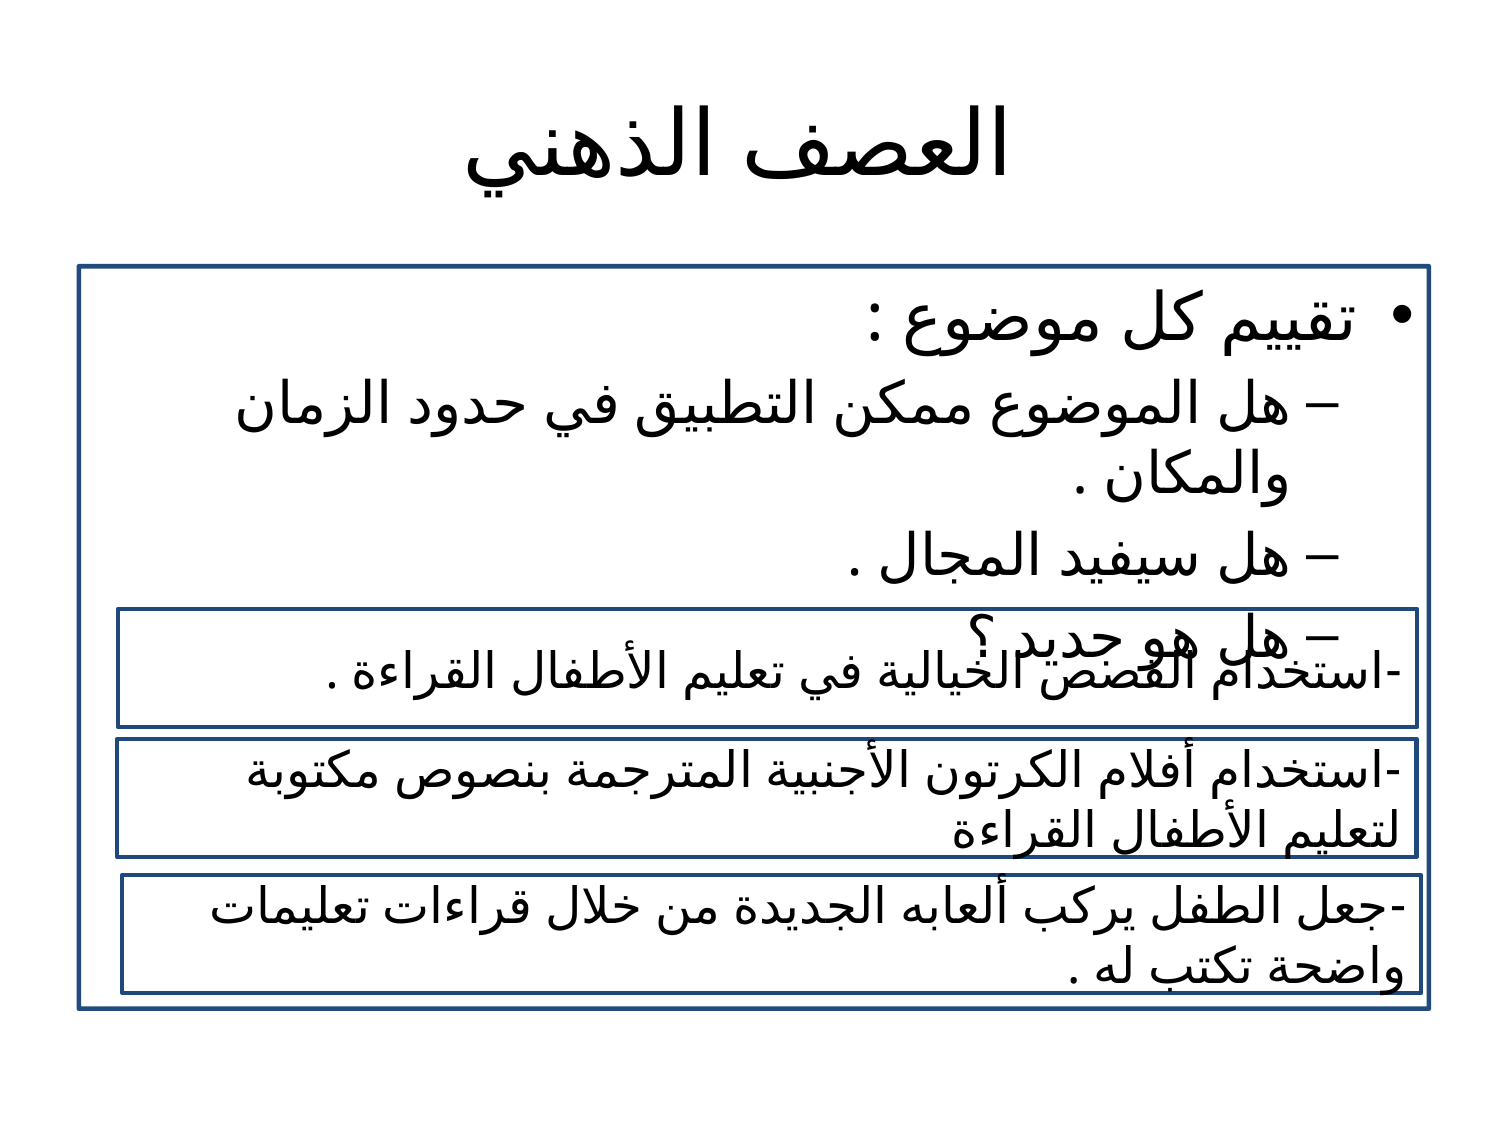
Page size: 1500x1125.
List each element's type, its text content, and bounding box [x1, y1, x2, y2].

text_box -استخدام أفلام الكرتون الأجنبية المترجمة بنصوص مكتوبة لتعليم الأطفال القراءة [115, 737, 1419, 859]
title العصف الذهني [75, 45, 1425, 233]
text_box -استخدام القصص الخيالية في تعليم الأطفال القراءة . [116, 607, 1419, 729]
text_box -جعل الطفل يركب ألعابه الجديدة من خلال قراءات تعليمات واضحة تكتب له . [120, 873, 1423, 995]
list تقييم كل موضوع : هل الموضوع ممكن التطبيق في حدود الزمان والمكان . هل سيفيد المجال . هل هو جديد ؟ [78, 266, 1429, 1009]
